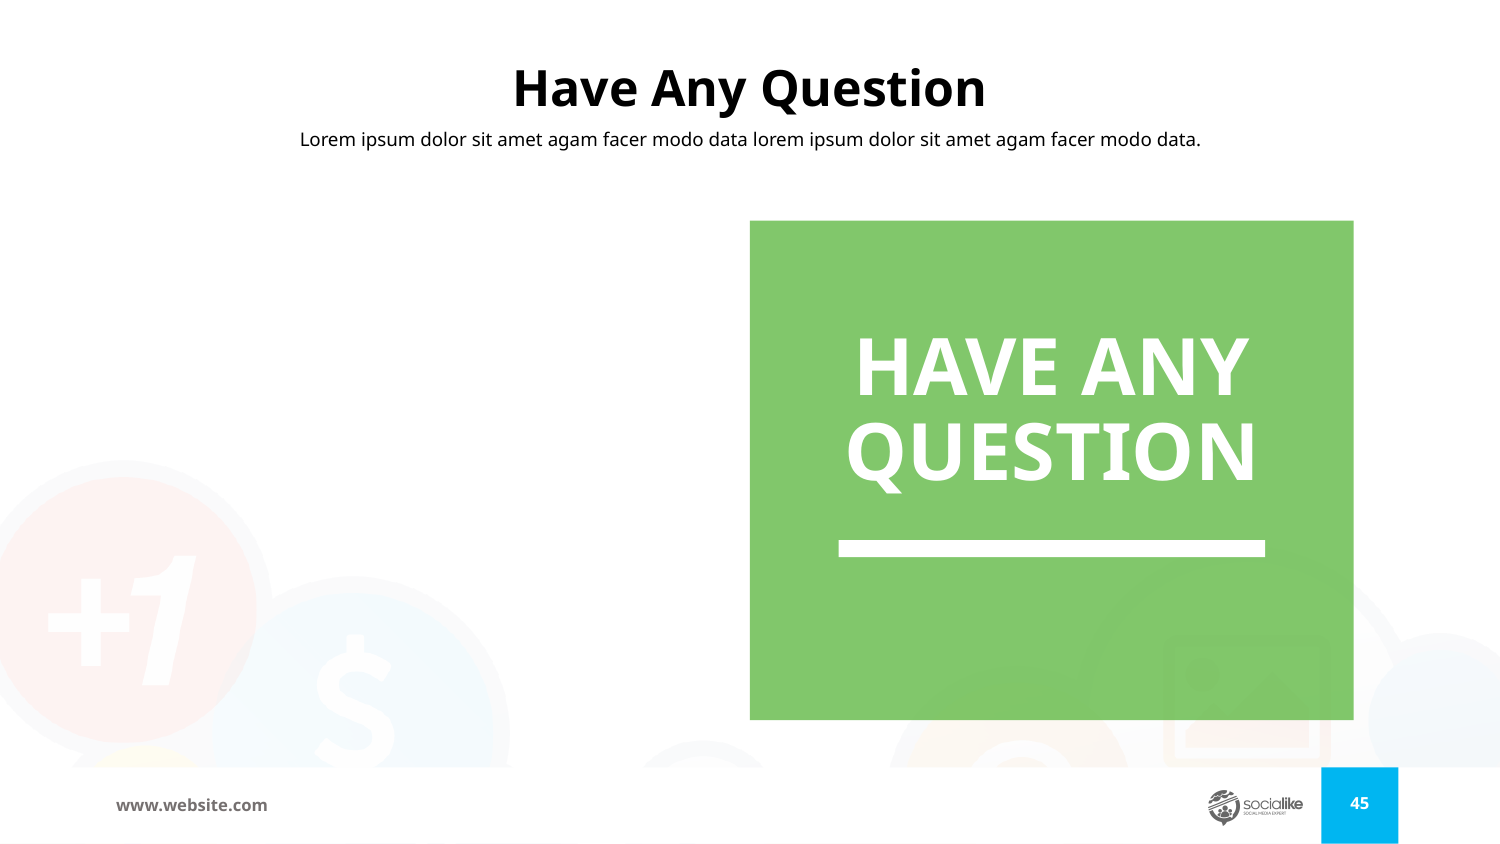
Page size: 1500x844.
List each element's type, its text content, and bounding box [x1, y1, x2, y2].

footer www.website.com [104, 785, 373, 824]
list Lorem ipsum dolor sit amet agam facer modo data lorem ipsum dolor sit amet agam facer modo data. [103, 120, 1397, 160]
title Have Any Question [103, 59, 1397, 120]
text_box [1208, 790, 1303, 826]
picture [145, 220, 1354, 721]
slide_number ‹#› [1322, 782, 1397, 827]
